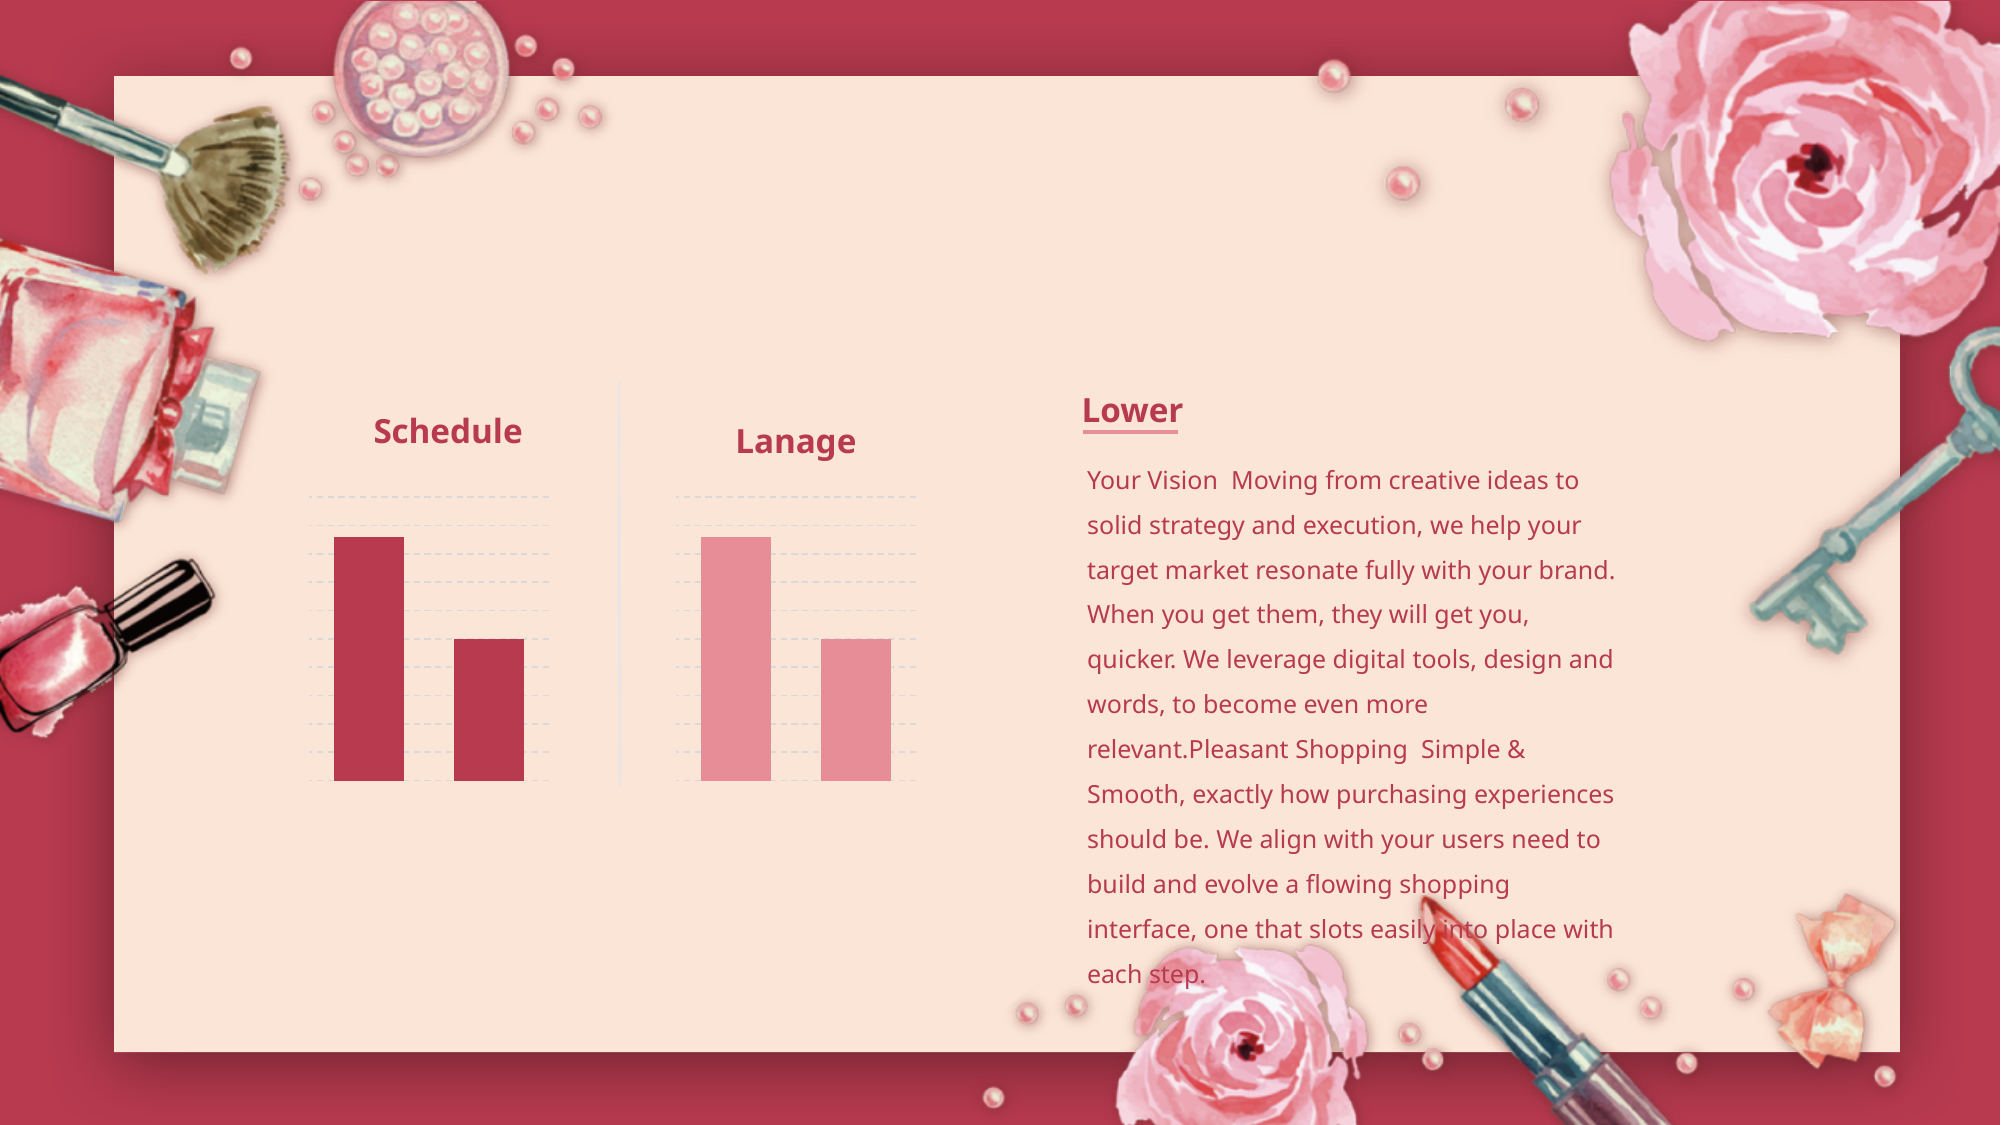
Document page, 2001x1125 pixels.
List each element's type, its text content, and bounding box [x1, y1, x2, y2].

text_box Lanage [720, 412, 872, 468]
text_box Your Vision Moving from creative ideas to solid strategy and execution, we help your target market resonate fully with your brand. When you get them, they will get you, quicker. We leverage digital tools, design and words, to become even more relevant.Pleasant Shopping Simple & Smooth, exactly how purchasing experiences should be. We align with your users need to build and evolve a flowing shopping interface, one that slots easily into place with each step. [1072, 442, 1640, 996]
chart [671, 491, 921, 787]
text_box Lower [1066, 381, 1199, 437]
chart [304, 491, 554, 787]
picture [0, 1, 2000, 1125]
text_box Schedule [358, 402, 538, 458]
